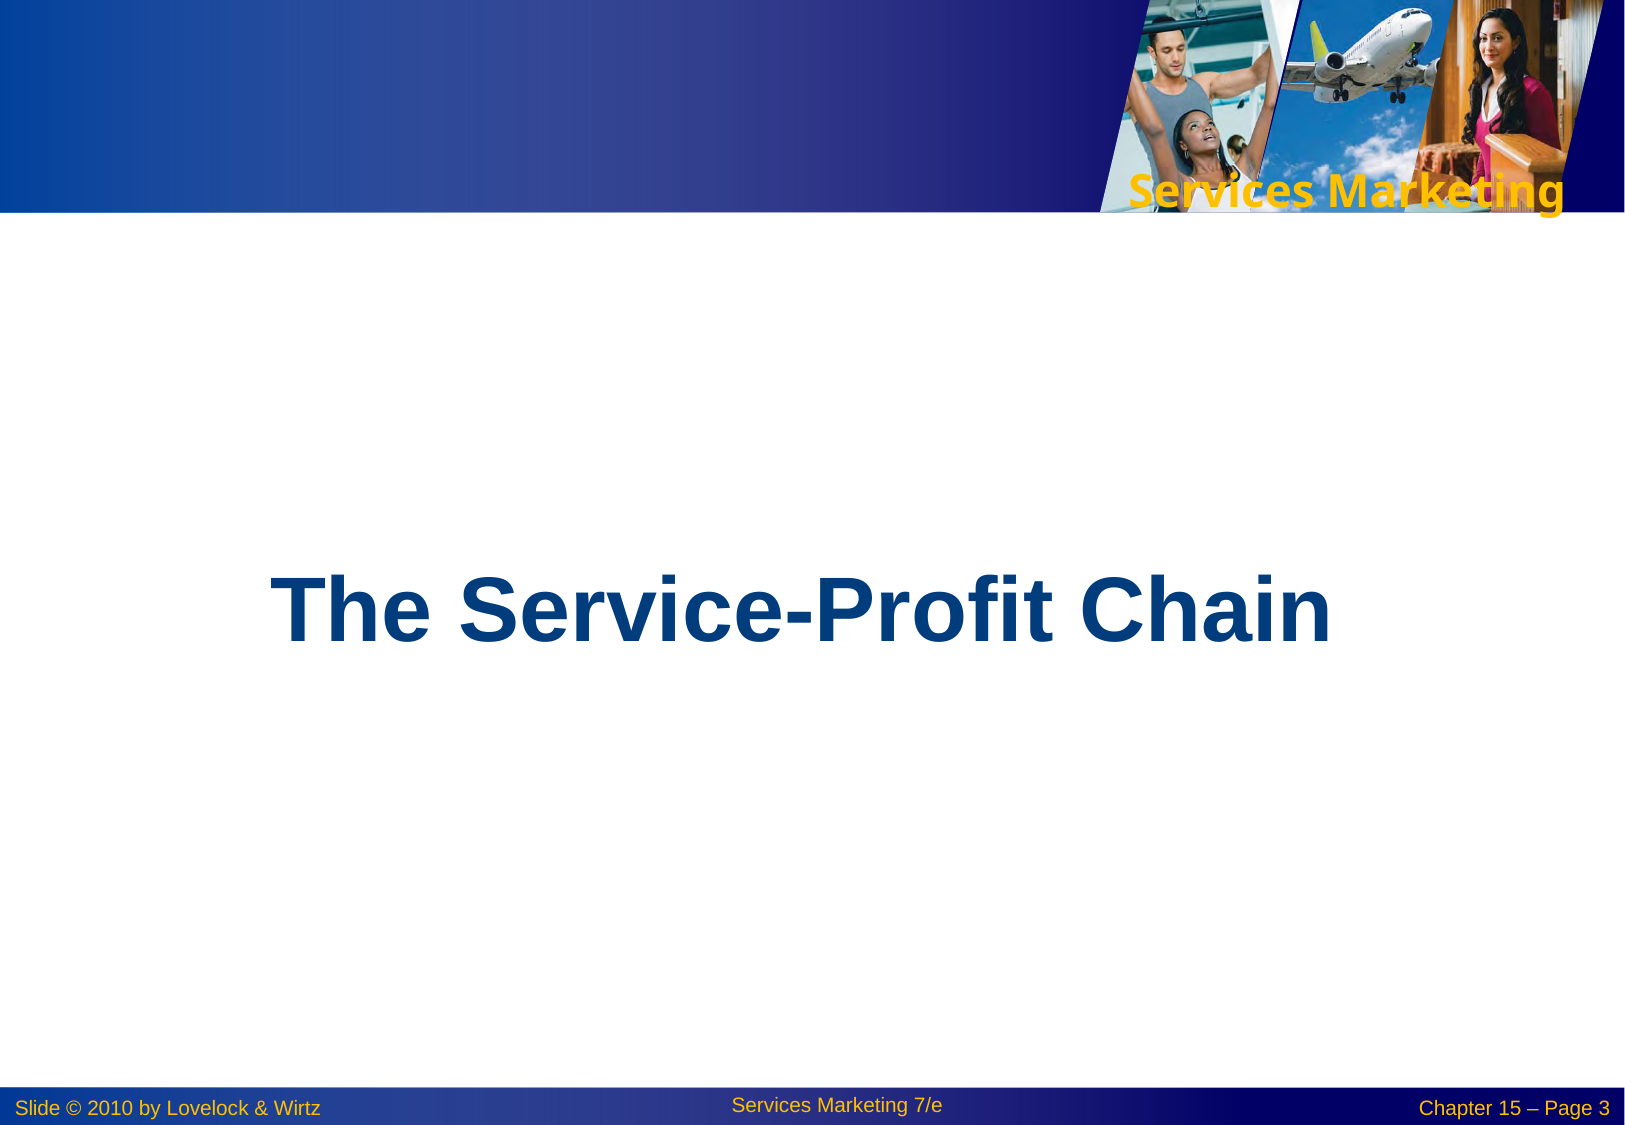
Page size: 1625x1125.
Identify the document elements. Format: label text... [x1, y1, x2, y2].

picture [1546, 187, 1556, 202]
text_box The Service-Profit Chain [112, 436, 1493, 763]
picture [1100, 0, 1604, 213]
picture [1162, 186, 1172, 192]
